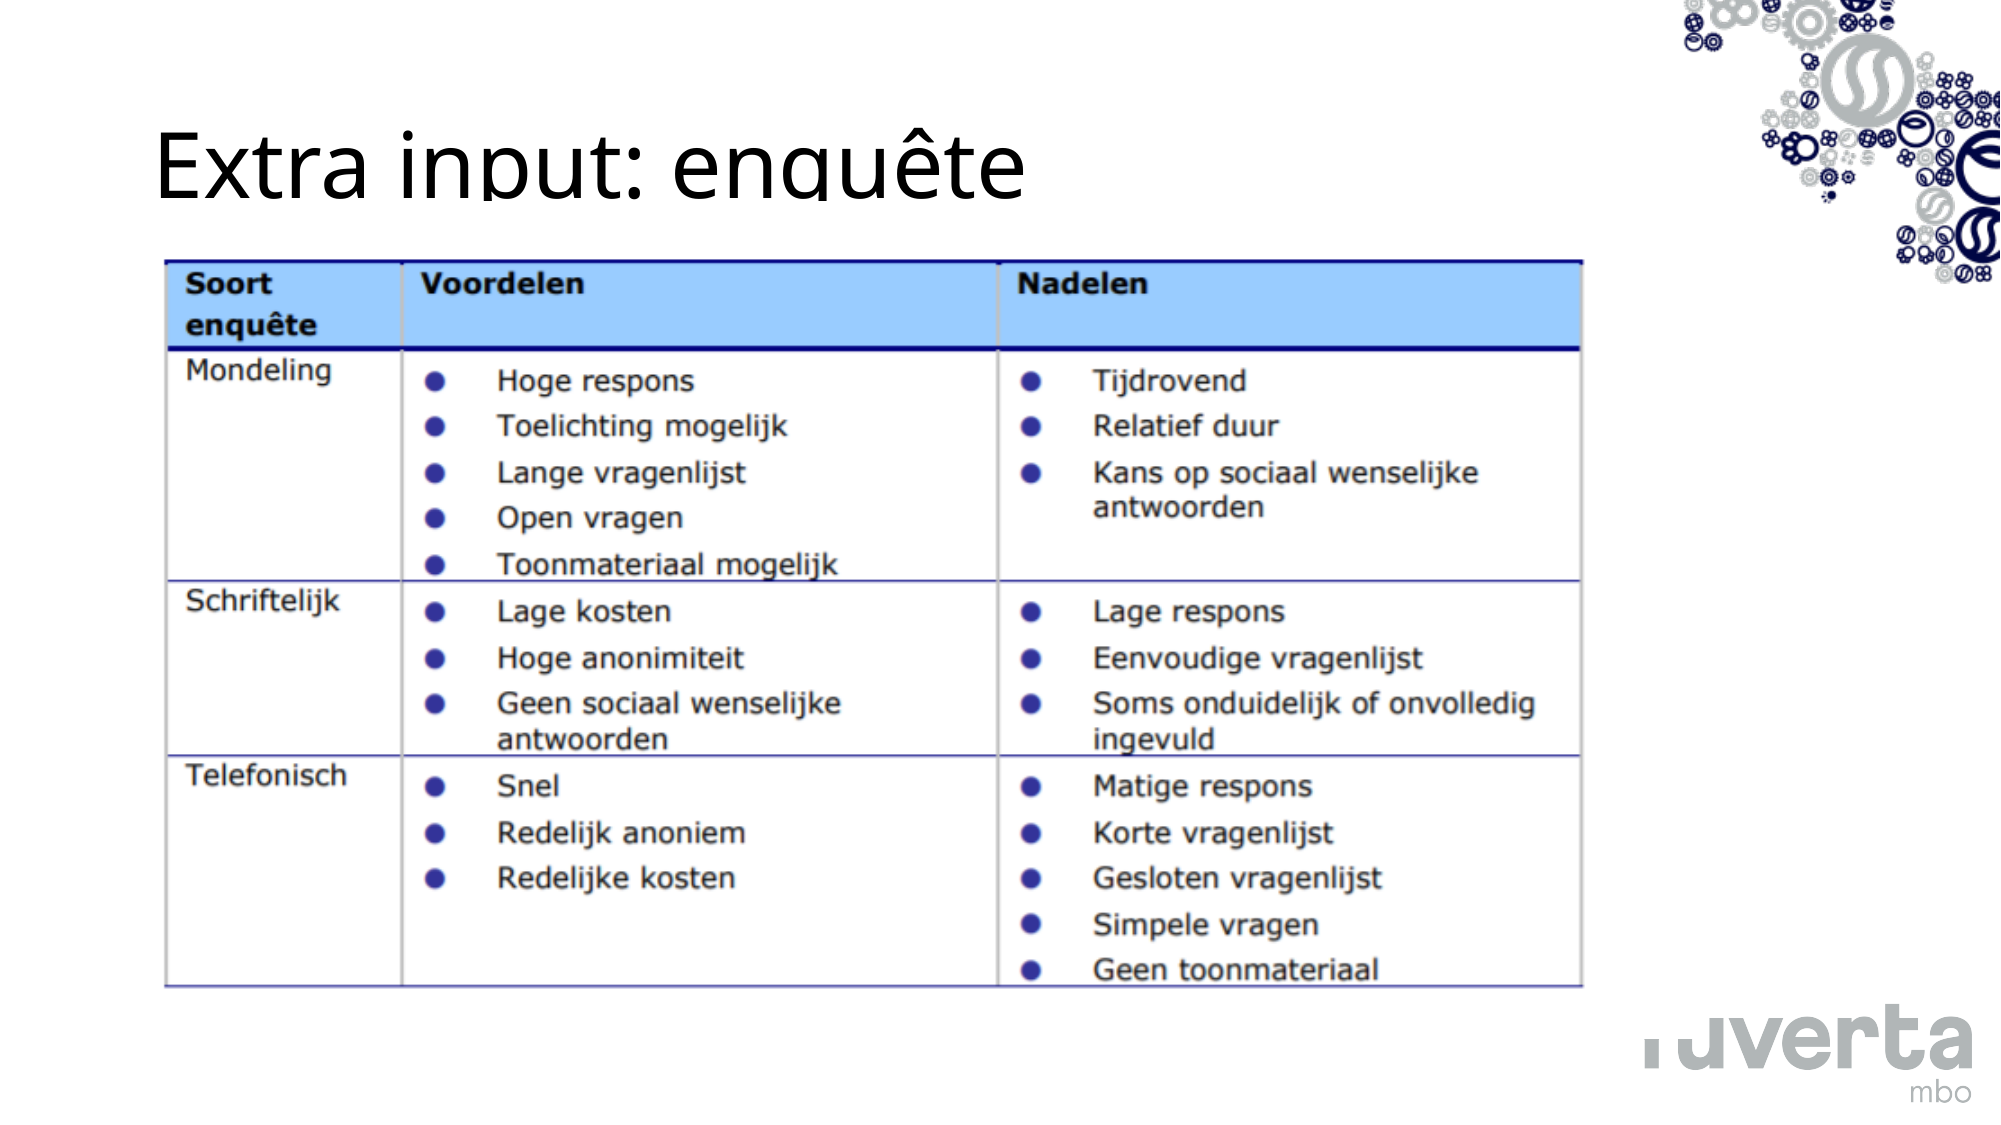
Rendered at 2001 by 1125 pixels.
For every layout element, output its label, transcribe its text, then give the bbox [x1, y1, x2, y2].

title Extra input: enquête [137, 59, 1863, 278]
picture [0, 0, 2000, 1125]
